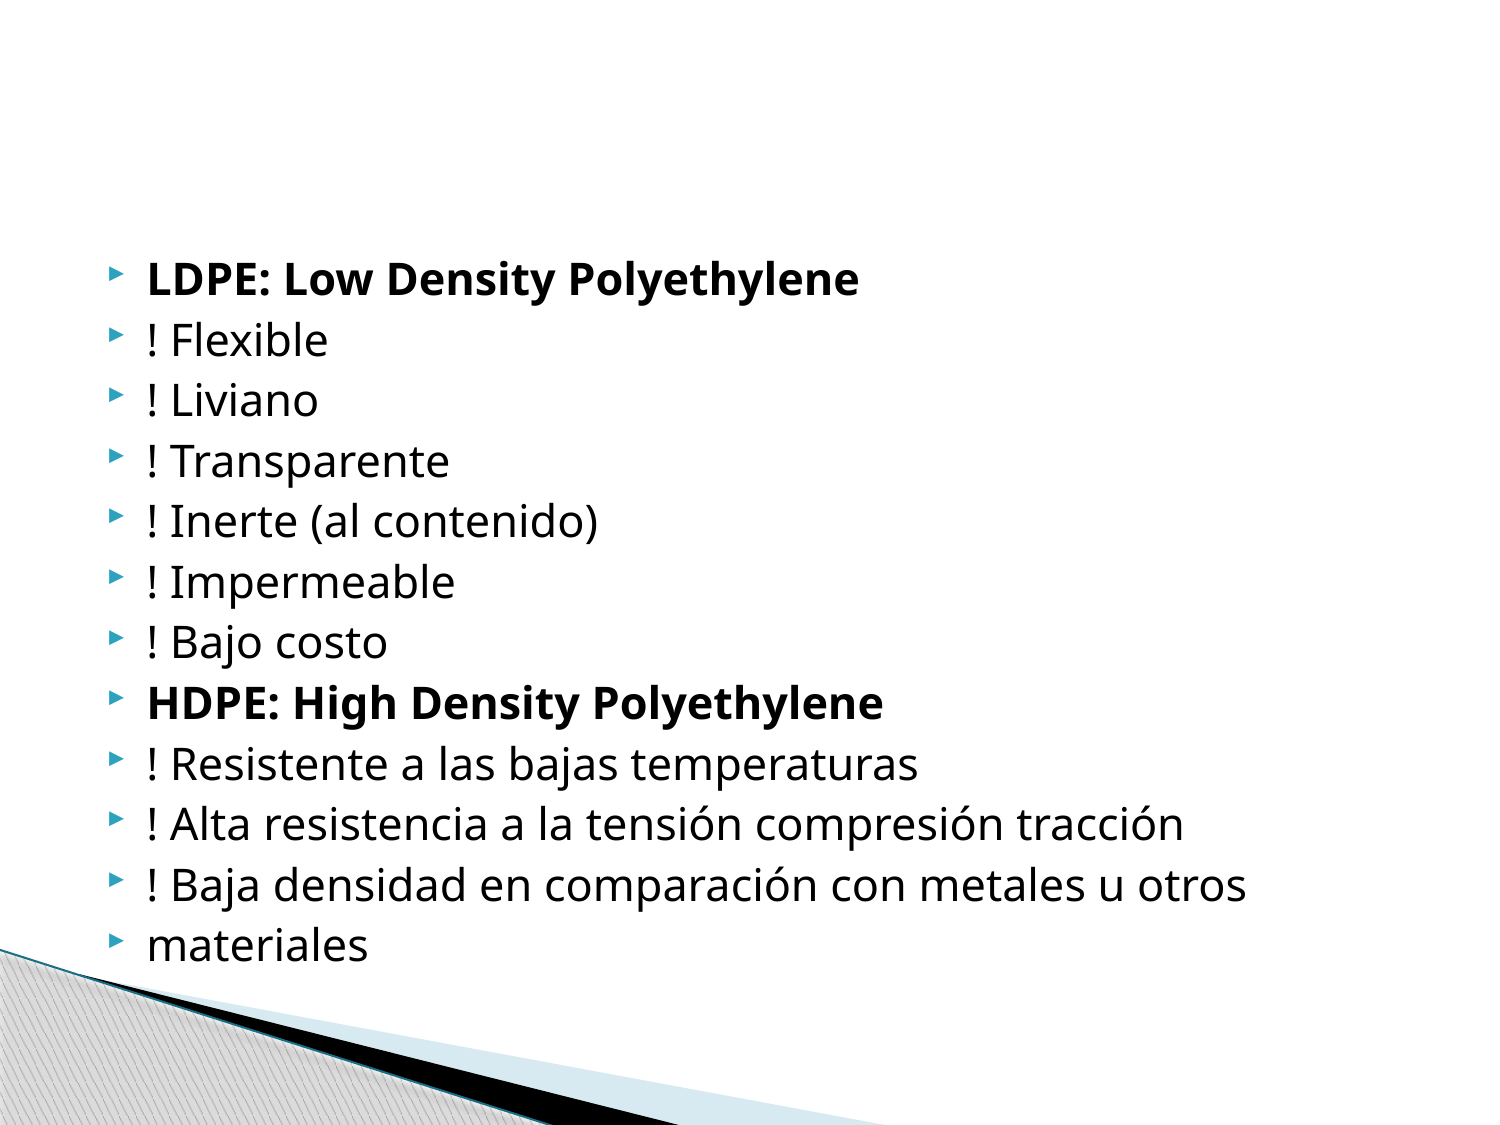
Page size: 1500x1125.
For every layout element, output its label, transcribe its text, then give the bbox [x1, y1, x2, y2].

list LDPE: Low Density Polyethylene ! Flexible ! Liviano ! Transparente ! Inerte (al contenido) ! Impermeable ! Bajo costo HDPE: High Density Polyethylene ! Resistente a las bajas temperaturas ! Alta resistencia a la tensión compresión tracción ! Baja densidad en comparación con metales u otros materiales [75, 243, 1425, 986]
